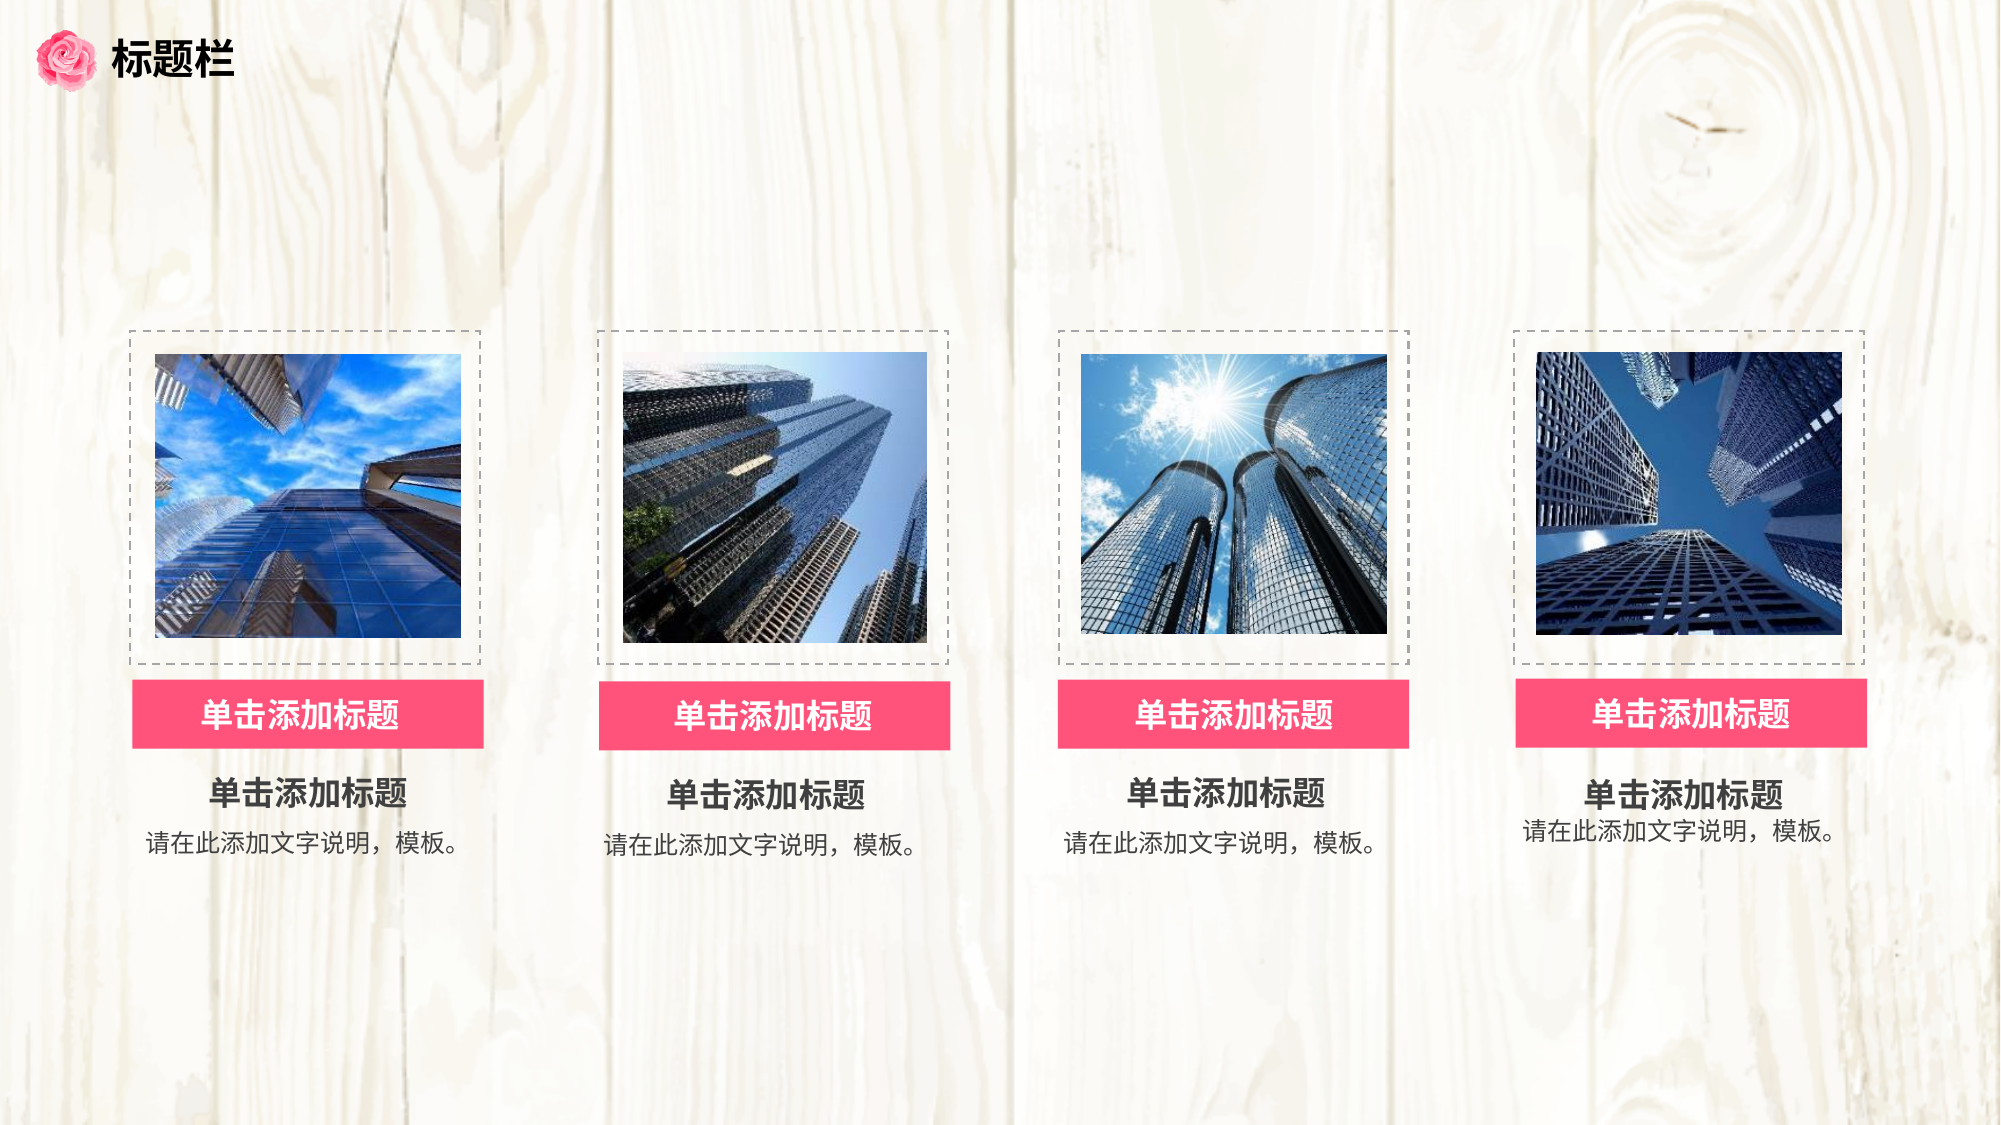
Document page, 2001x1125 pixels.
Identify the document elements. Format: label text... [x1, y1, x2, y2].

text_box 单击添加标题 [640, 766, 892, 822]
text_box [597, 330, 949, 665]
text_box 单击添加标题 [1565, 685, 1818, 740]
text_box 单击添加标题 [174, 686, 427, 742]
text_box 单击添加标题 [1108, 686, 1361, 742]
text_box 请在此添加文字说明，模板。 [125, 820, 491, 866]
text_box 单击添加标题 [1557, 766, 1810, 808]
text_box 请在此添加文字说明，模板。 [1043, 820, 1409, 866]
text_box 单击添加标题 [1100, 765, 1352, 820]
text_box 标题栏 [96, 25, 384, 91]
text_box 请在此添加文字说明，模板。 [583, 822, 949, 867]
text_box 请在此添加文字说明，模板。 [1502, 808, 1868, 853]
text_box [1513, 330, 1865, 665]
text_box 单击添加标题 [182, 765, 434, 820]
text_box [1057, 679, 1410, 750]
text_box 单击添加标题 [647, 687, 900, 743]
text_box [129, 330, 481, 665]
text_box [1058, 330, 1410, 665]
text_box [131, 679, 485, 750]
text_box [1515, 678, 1868, 749]
picture [0, 0, 2001, 1125]
text_box [598, 680, 952, 751]
